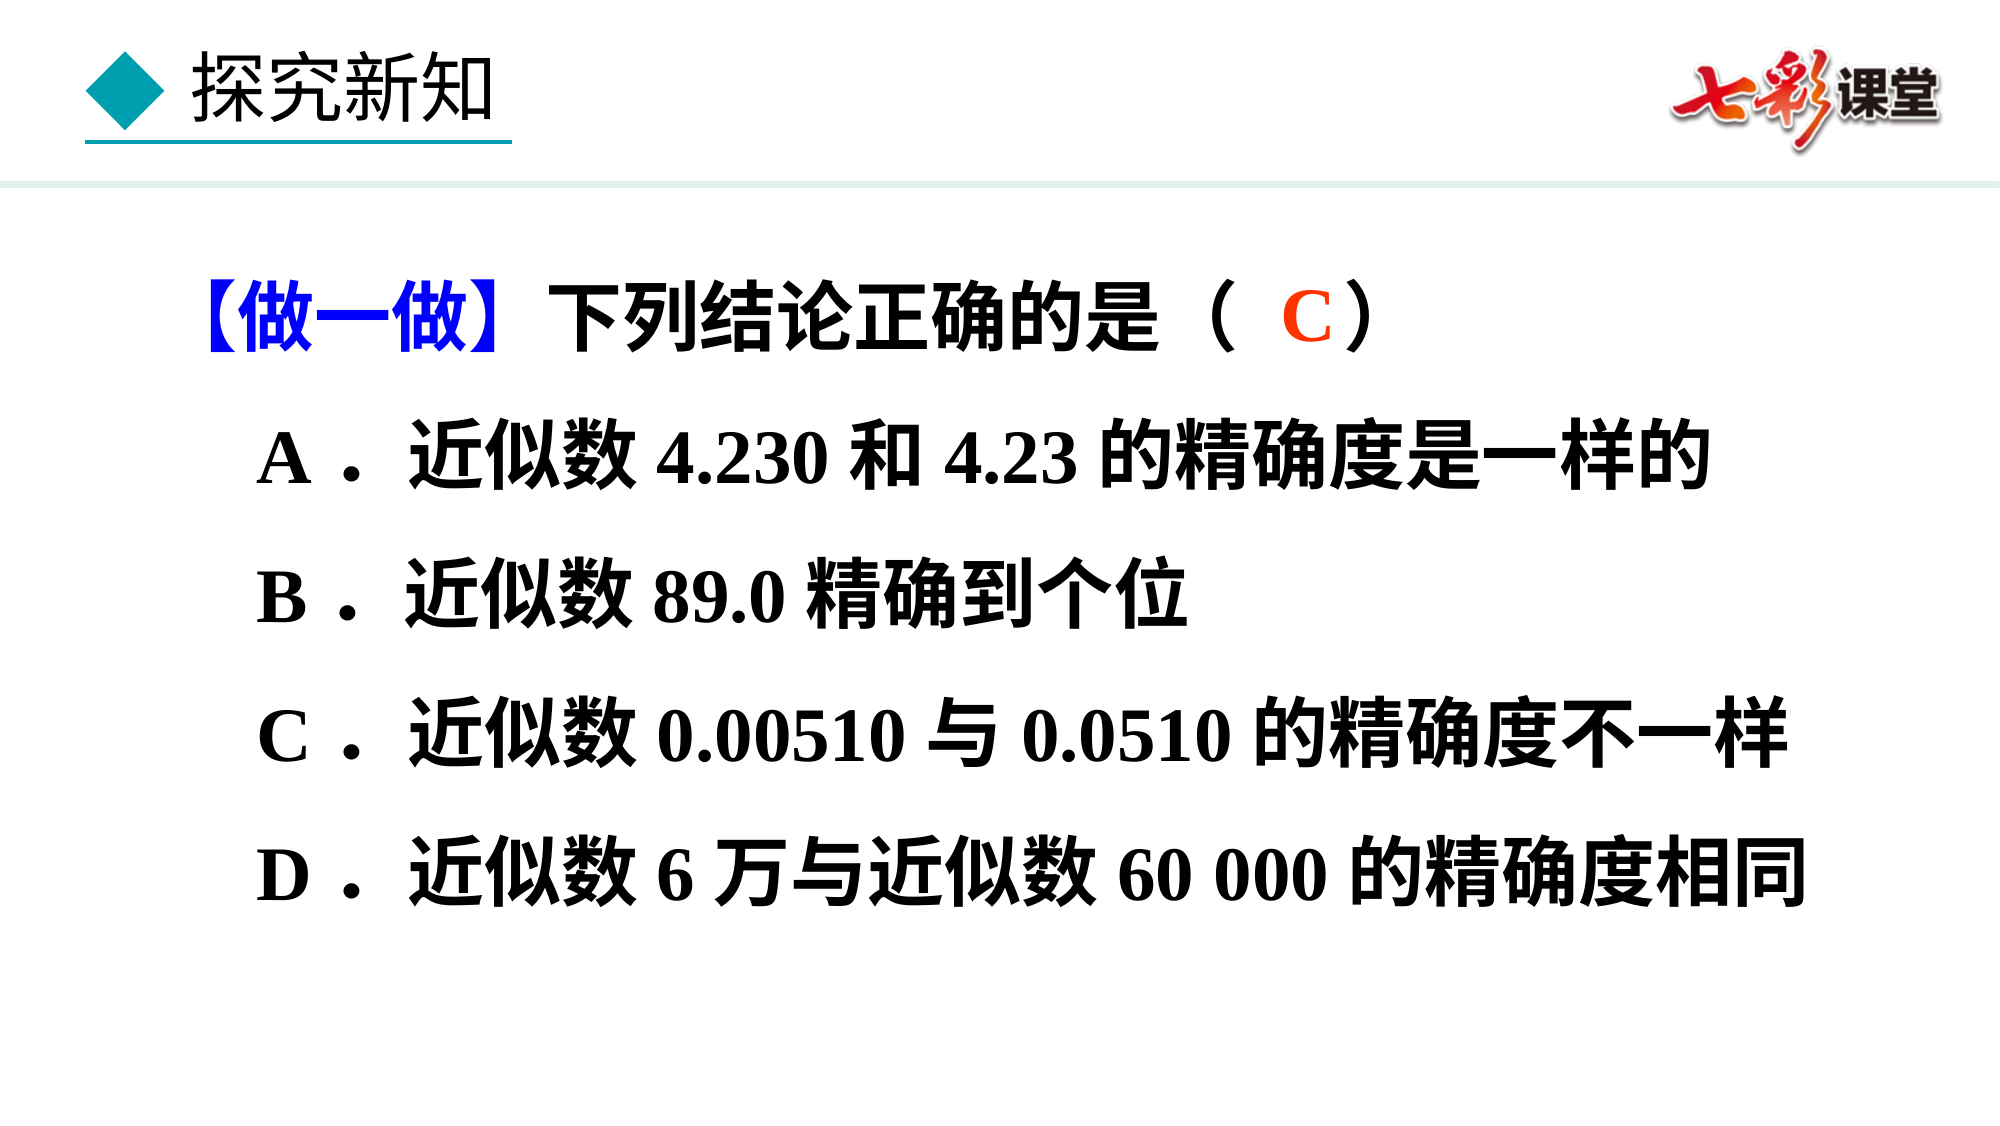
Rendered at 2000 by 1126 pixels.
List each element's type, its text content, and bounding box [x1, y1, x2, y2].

text_box 【做一做】下列结论正确的是（ ） A．近似数4.230和4.23的精确度是一样的 B．近似数89.0精确到个位 C．近似数0.00510与0.0510的精确度不一样 D．近似数6万与近似数60 000的精确度相同 [140, 211, 2000, 926]
picture [1666, 42, 1948, 157]
text_box C [1260, 208, 1357, 367]
